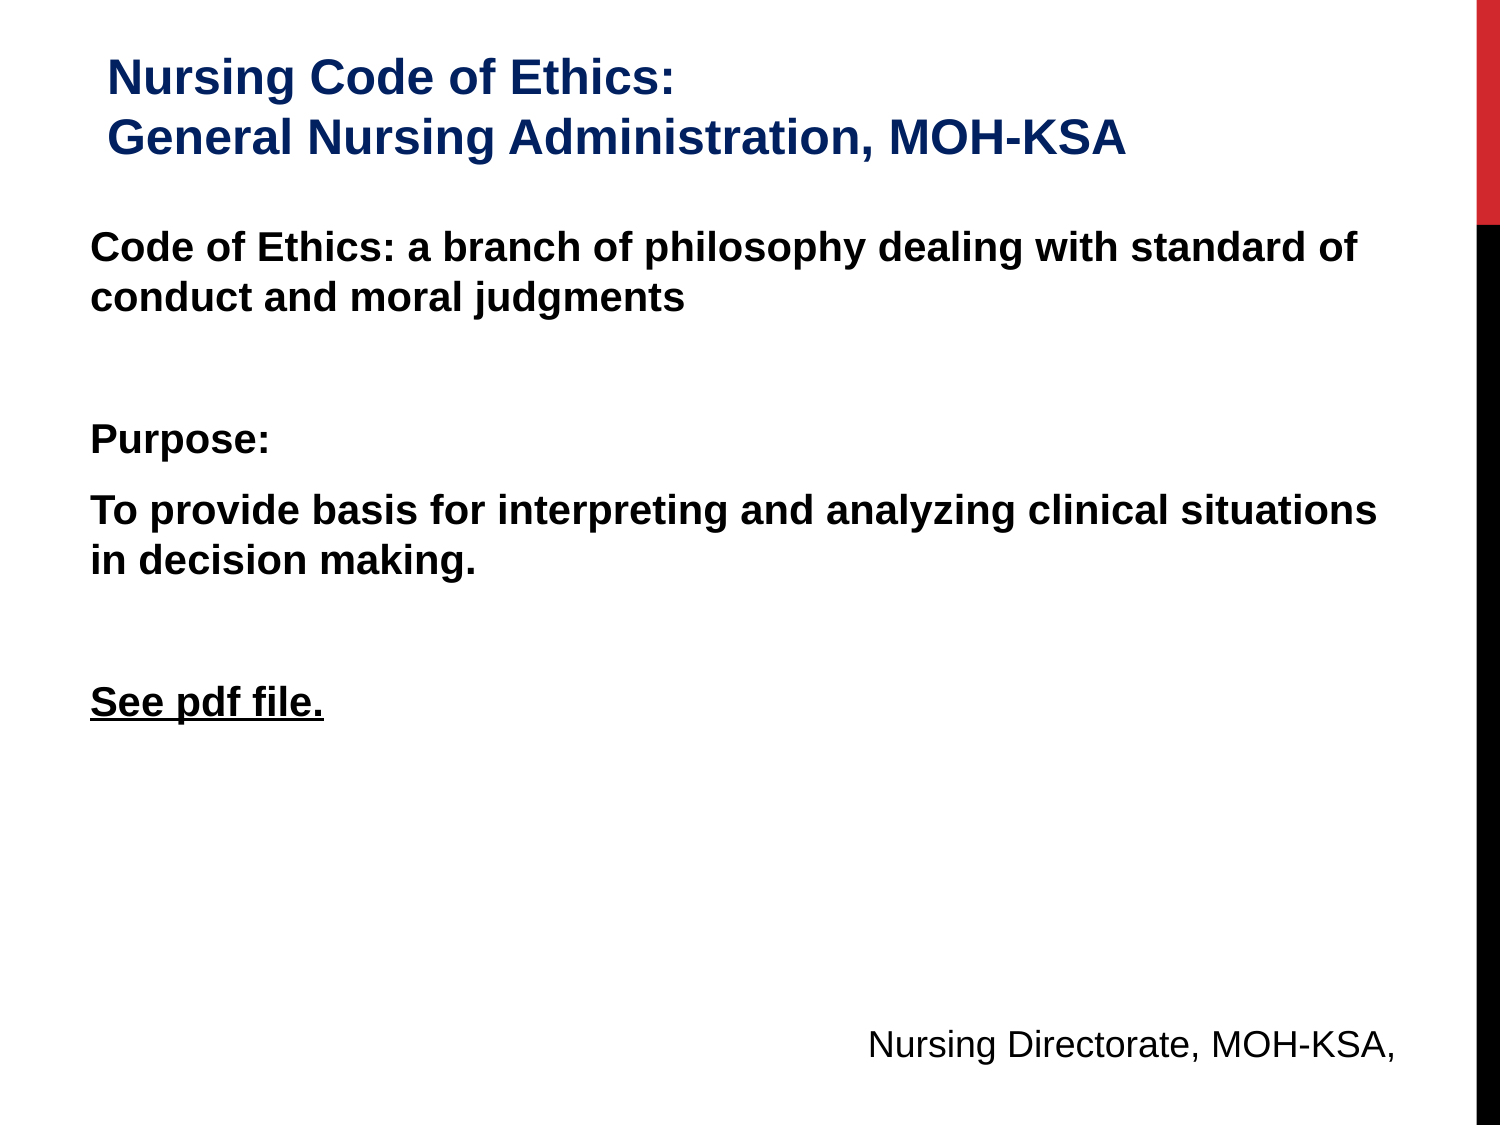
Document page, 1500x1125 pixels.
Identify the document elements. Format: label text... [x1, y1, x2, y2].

text_box Nursing Code of Ethics: General Nursing Administration, MOH-KSA [92, 37, 1155, 173]
text_box Nursing Directorate, MOH-KSA, [853, 1012, 1422, 1073]
list Code of Ethics: a branch of philosophy dealing with standard of conduct and moral judgments Purpose: To provide basis for interpreting and analyzing clinical situations in decision making. See pdf file. [75, 212, 1400, 1005]
